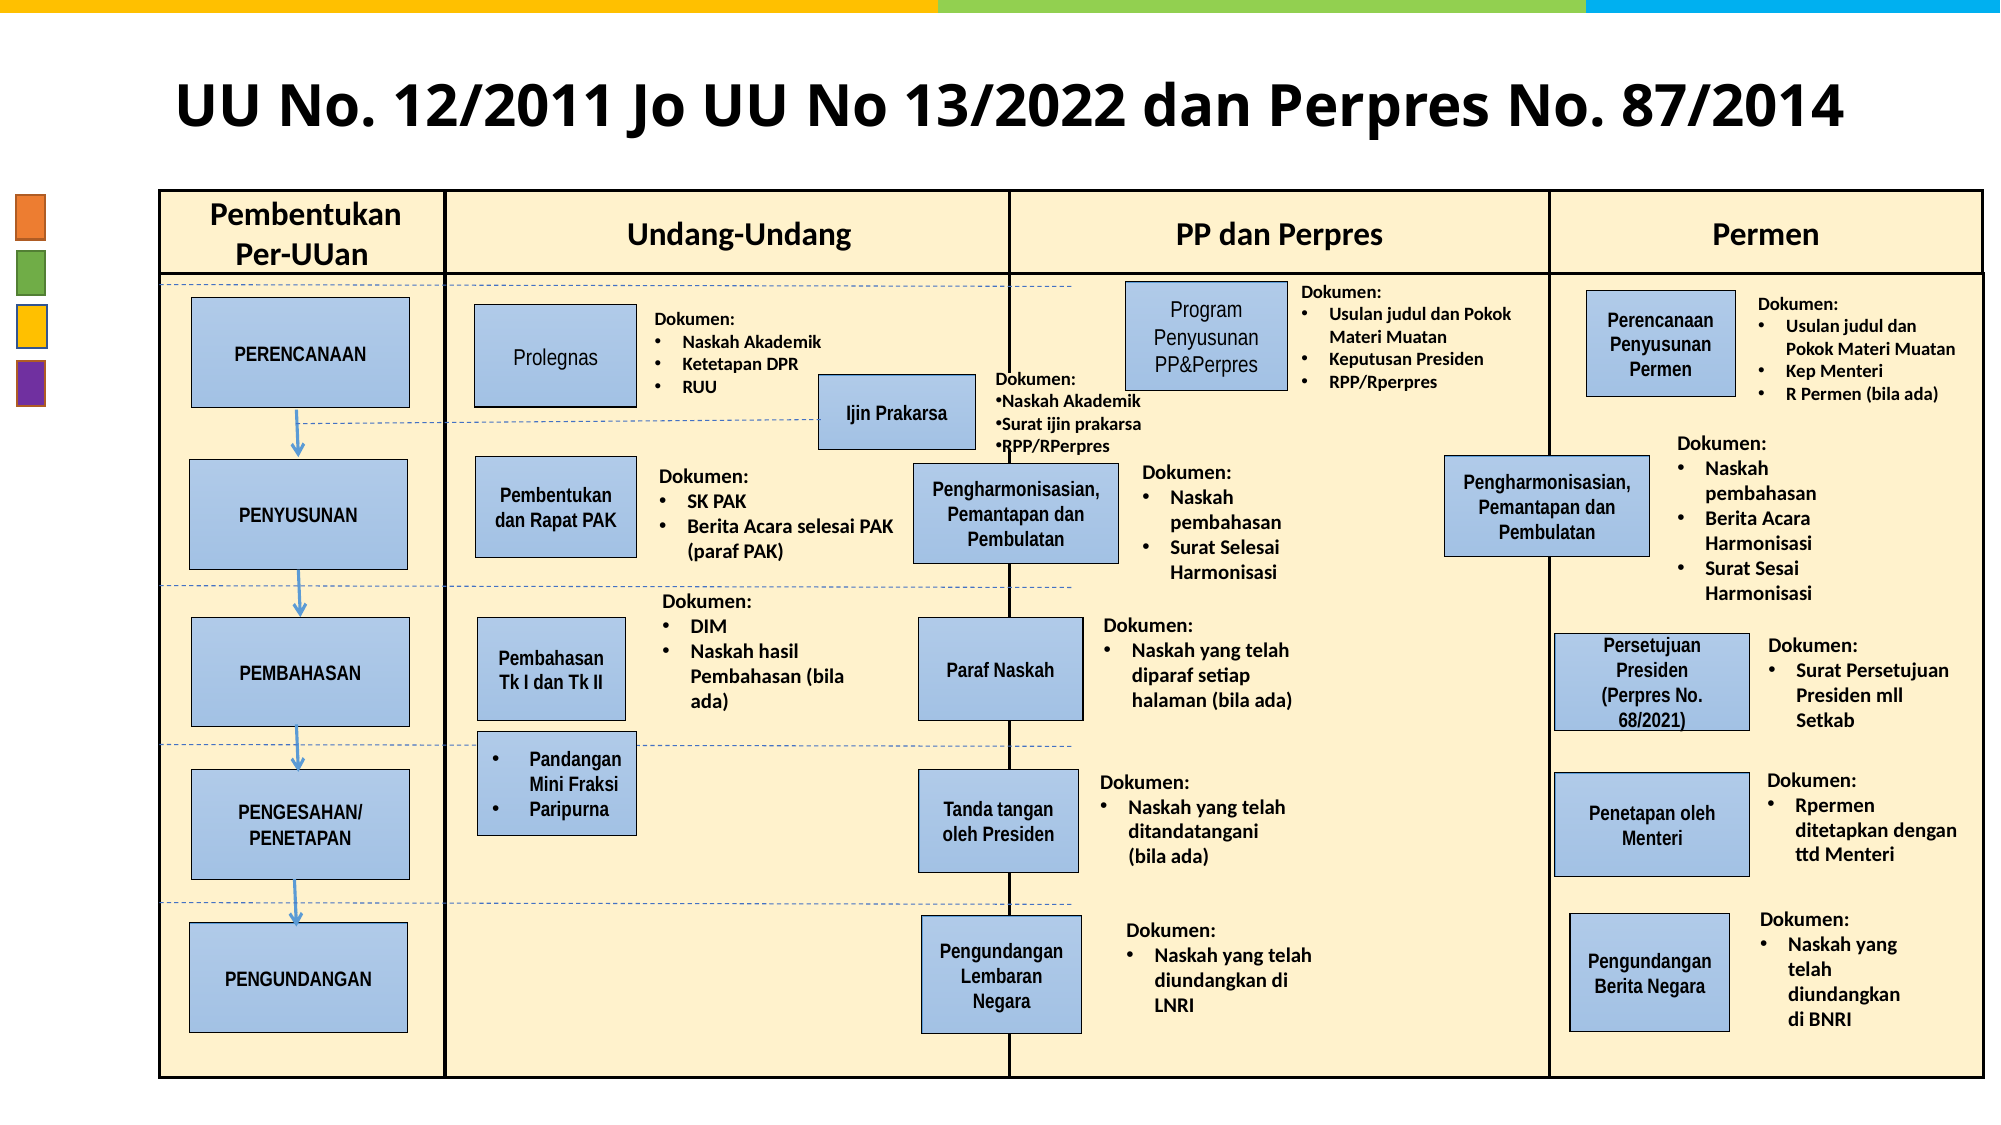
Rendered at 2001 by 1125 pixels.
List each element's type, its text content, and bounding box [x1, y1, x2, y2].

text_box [446, 588, 1009, 744]
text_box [446, 190, 1009, 284]
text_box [159, 287, 446, 585]
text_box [446, 287, 1009, 585]
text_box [159, 190, 446, 284]
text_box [159, 905, 446, 1078]
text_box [159, 747, 446, 902]
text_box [0, 285, 138, 316]
title UU No. 12/2011 Jo UU No 13/2022 dan Perpres No. 87/2014 [159, 22, 1885, 189]
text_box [446, 905, 1009, 1078]
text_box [1550, 190, 1984, 1078]
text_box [446, 747, 1009, 902]
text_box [295, 419, 822, 424]
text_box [159, 588, 446, 744]
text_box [1009, 190, 1550, 1078]
